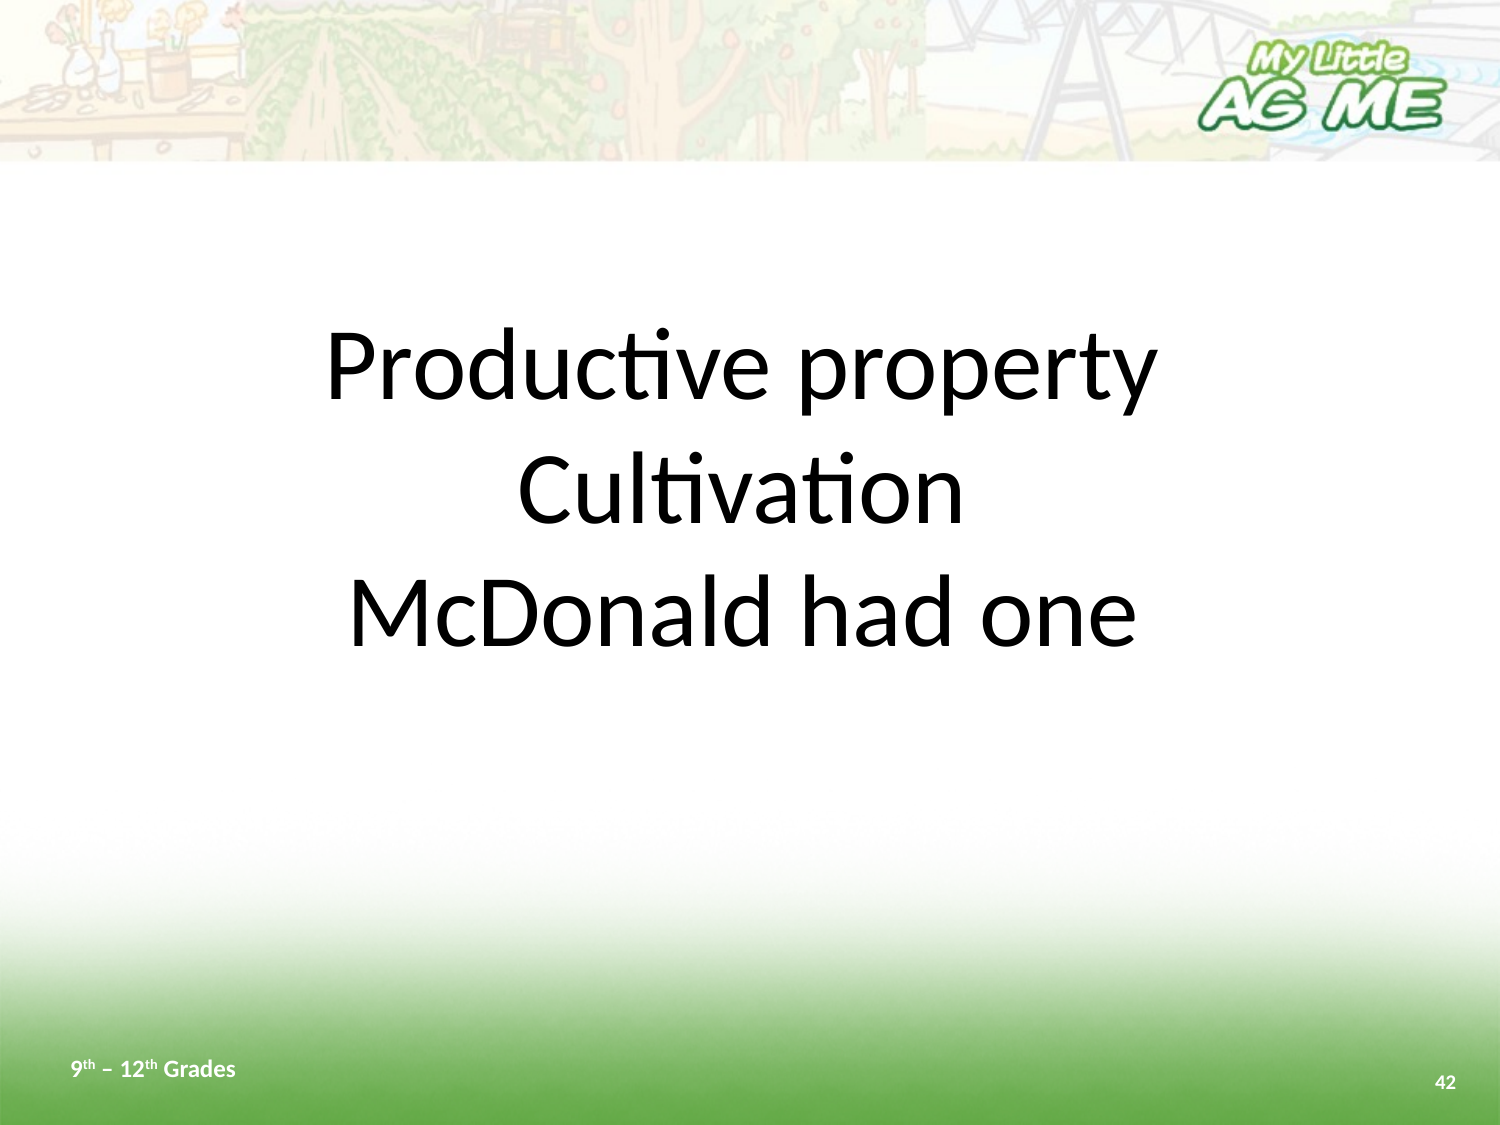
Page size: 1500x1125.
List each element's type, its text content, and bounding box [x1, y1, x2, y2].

picture [0, 0, 1500, 1125]
text_box Productive property Cultivation McDonald had one [133, 289, 1352, 675]
